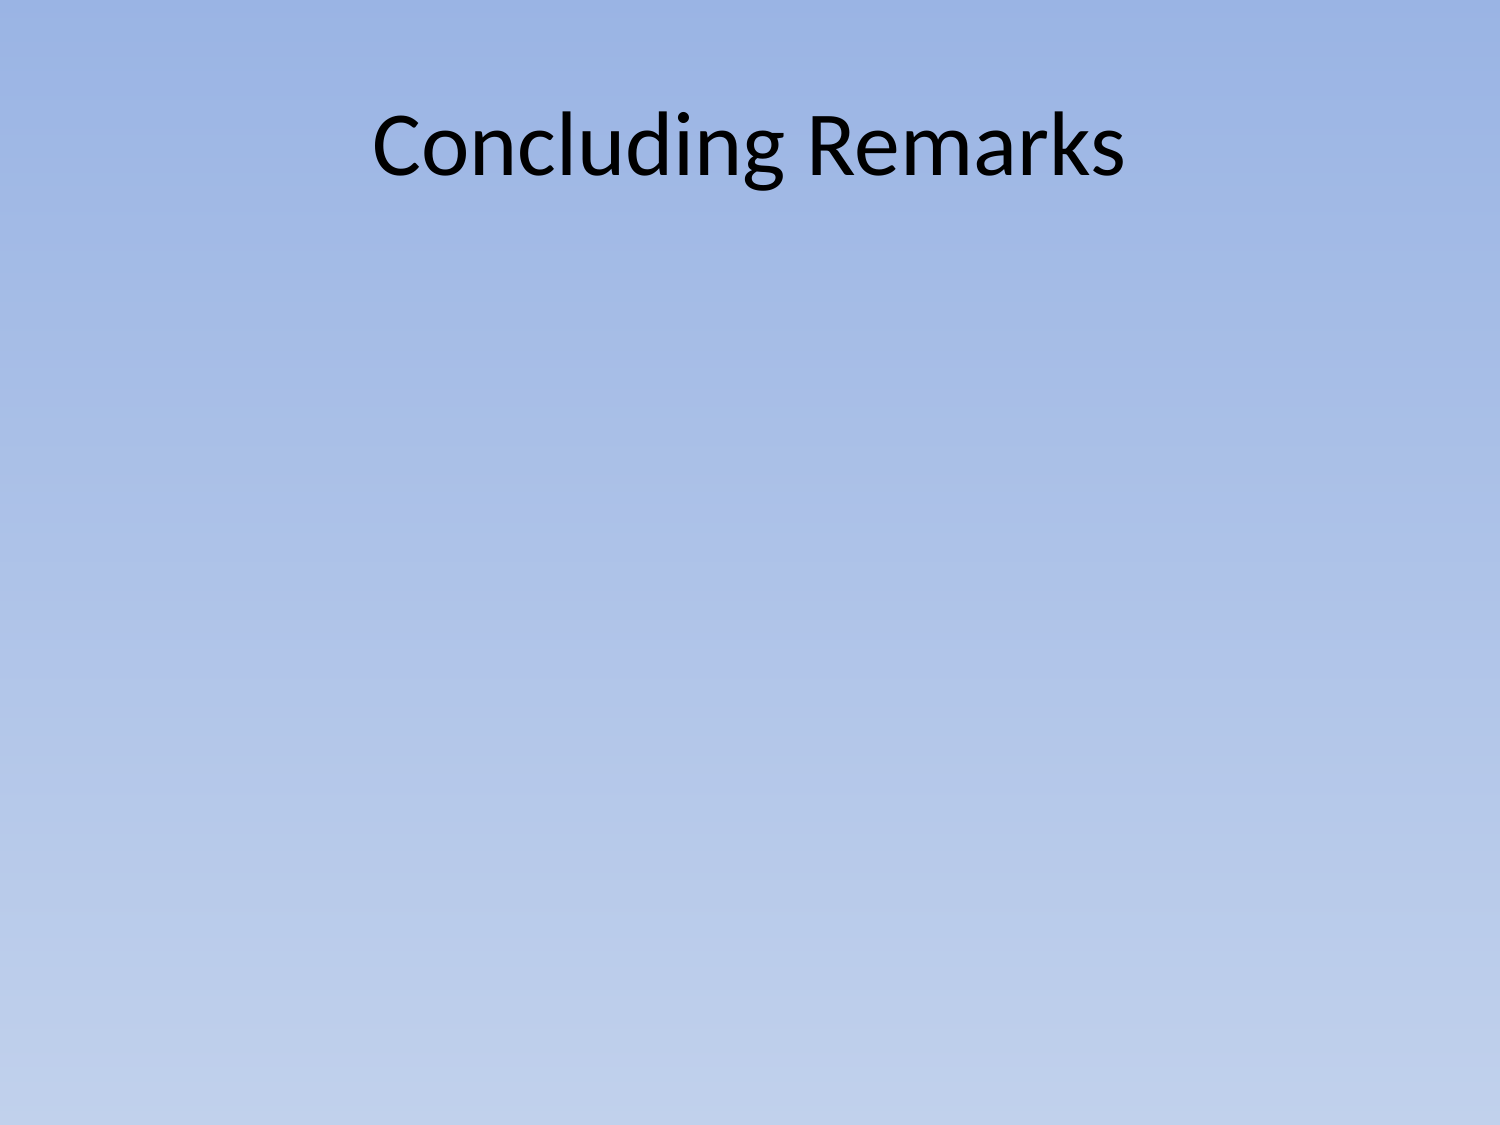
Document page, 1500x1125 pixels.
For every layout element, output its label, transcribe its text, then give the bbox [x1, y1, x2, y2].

title Concluding Remarks [75, 45, 1425, 233]
